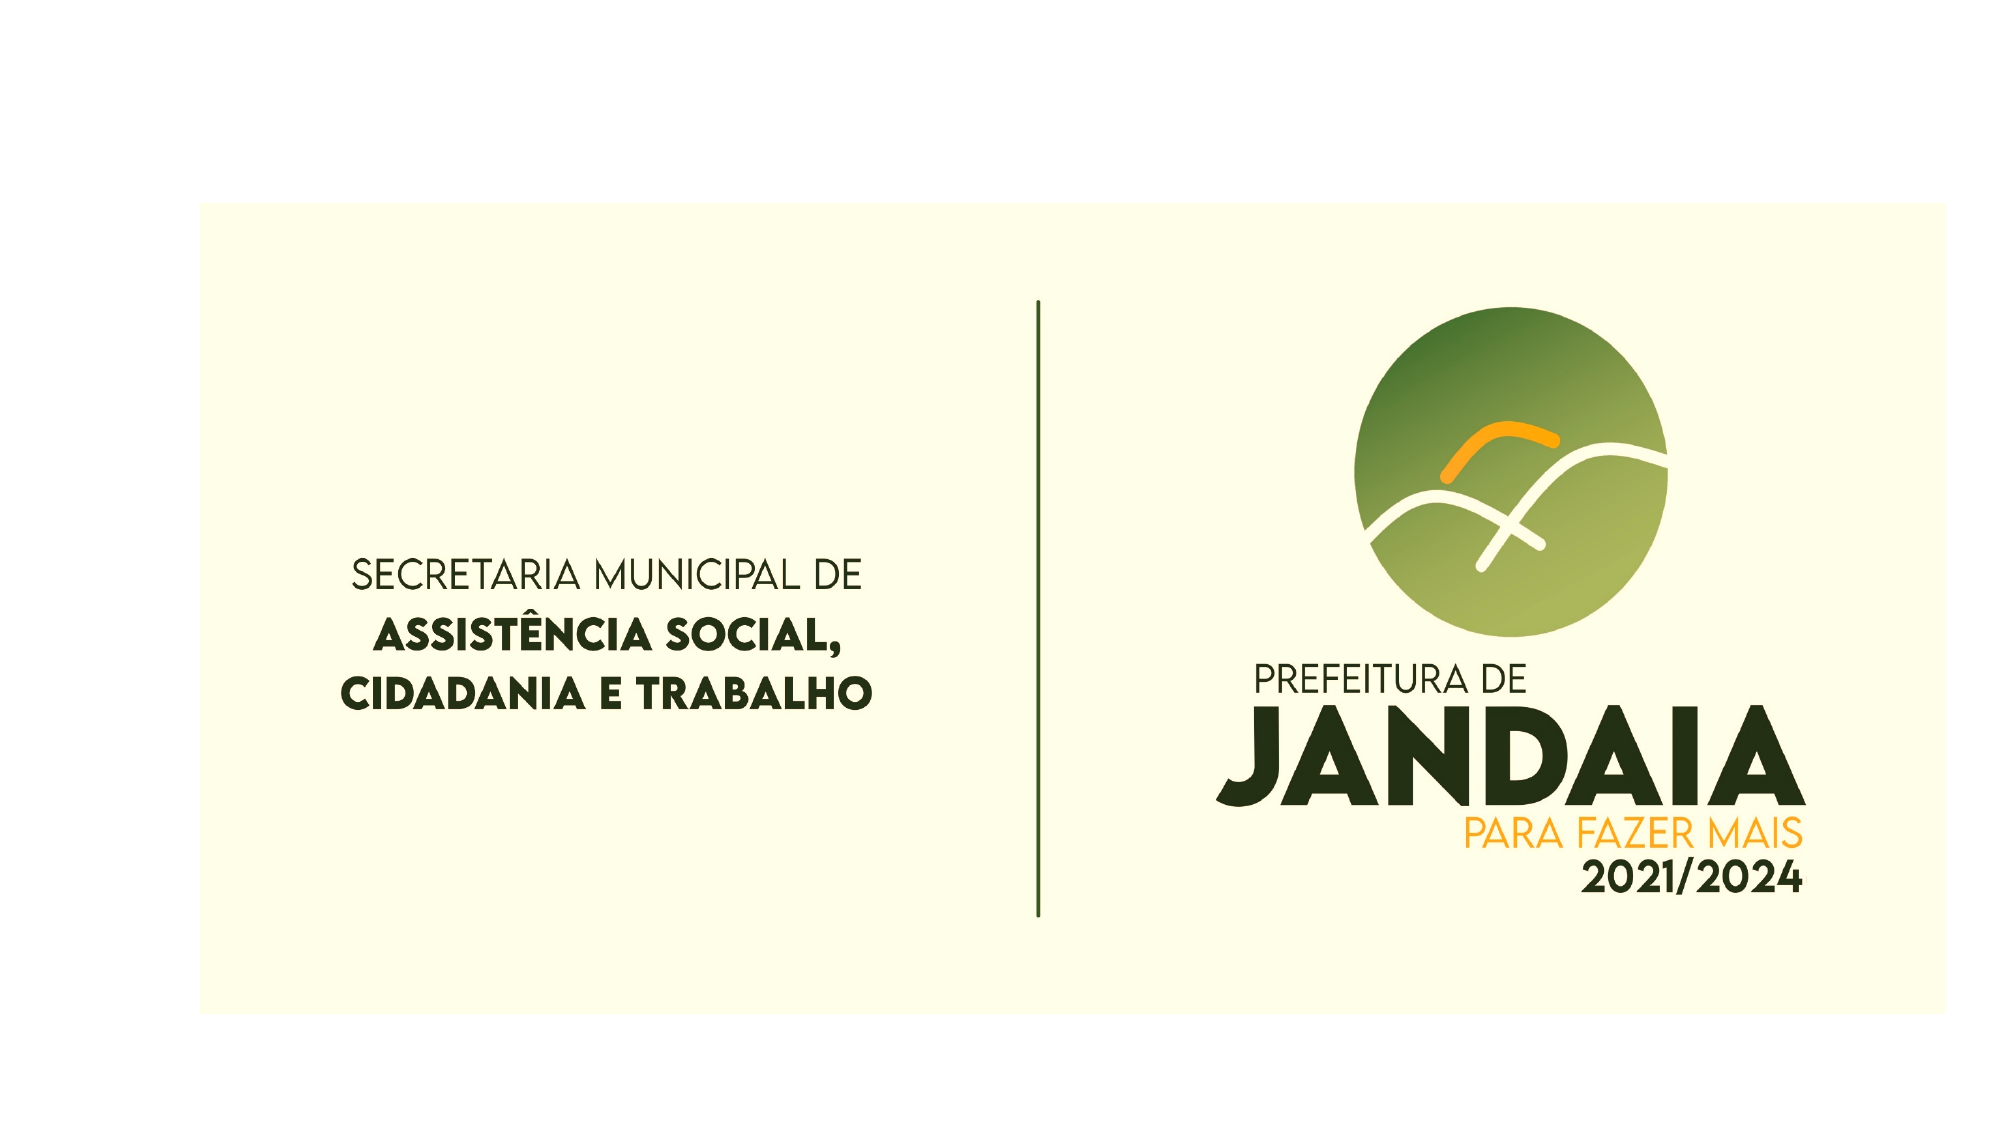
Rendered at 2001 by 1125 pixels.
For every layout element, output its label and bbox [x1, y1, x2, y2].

picture [200, 203, 1946, 1014]
